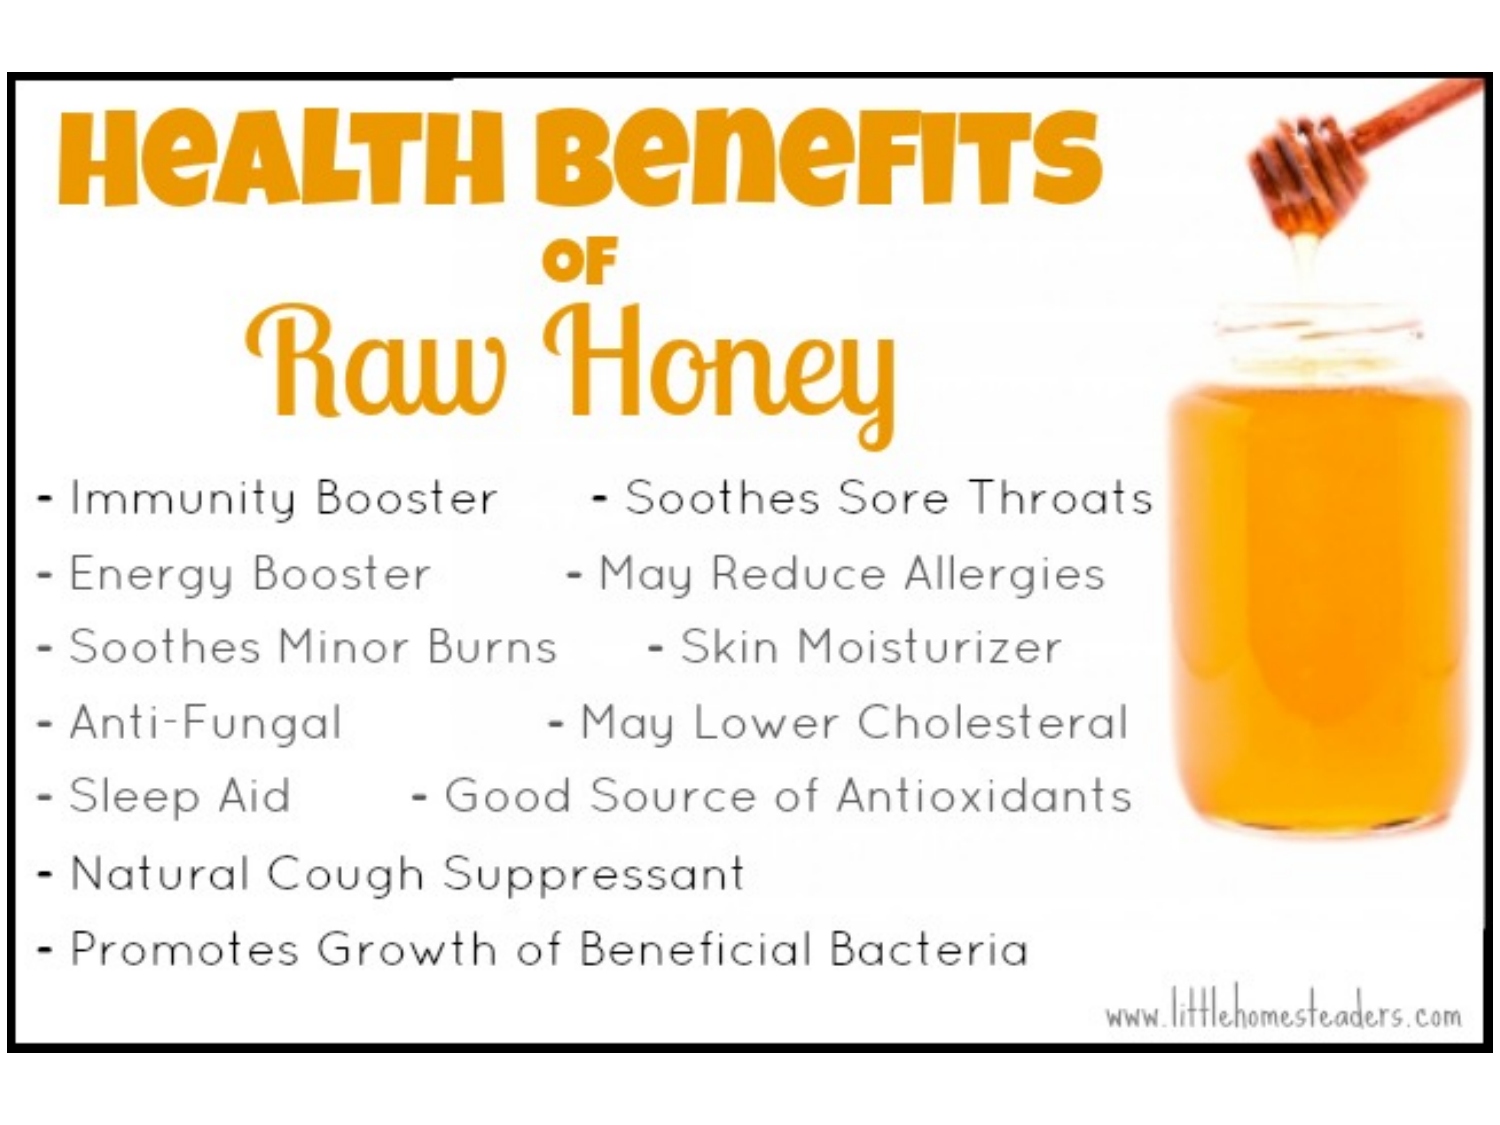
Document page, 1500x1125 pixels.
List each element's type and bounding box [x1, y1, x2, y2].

picture [7, 71, 1493, 1053]
